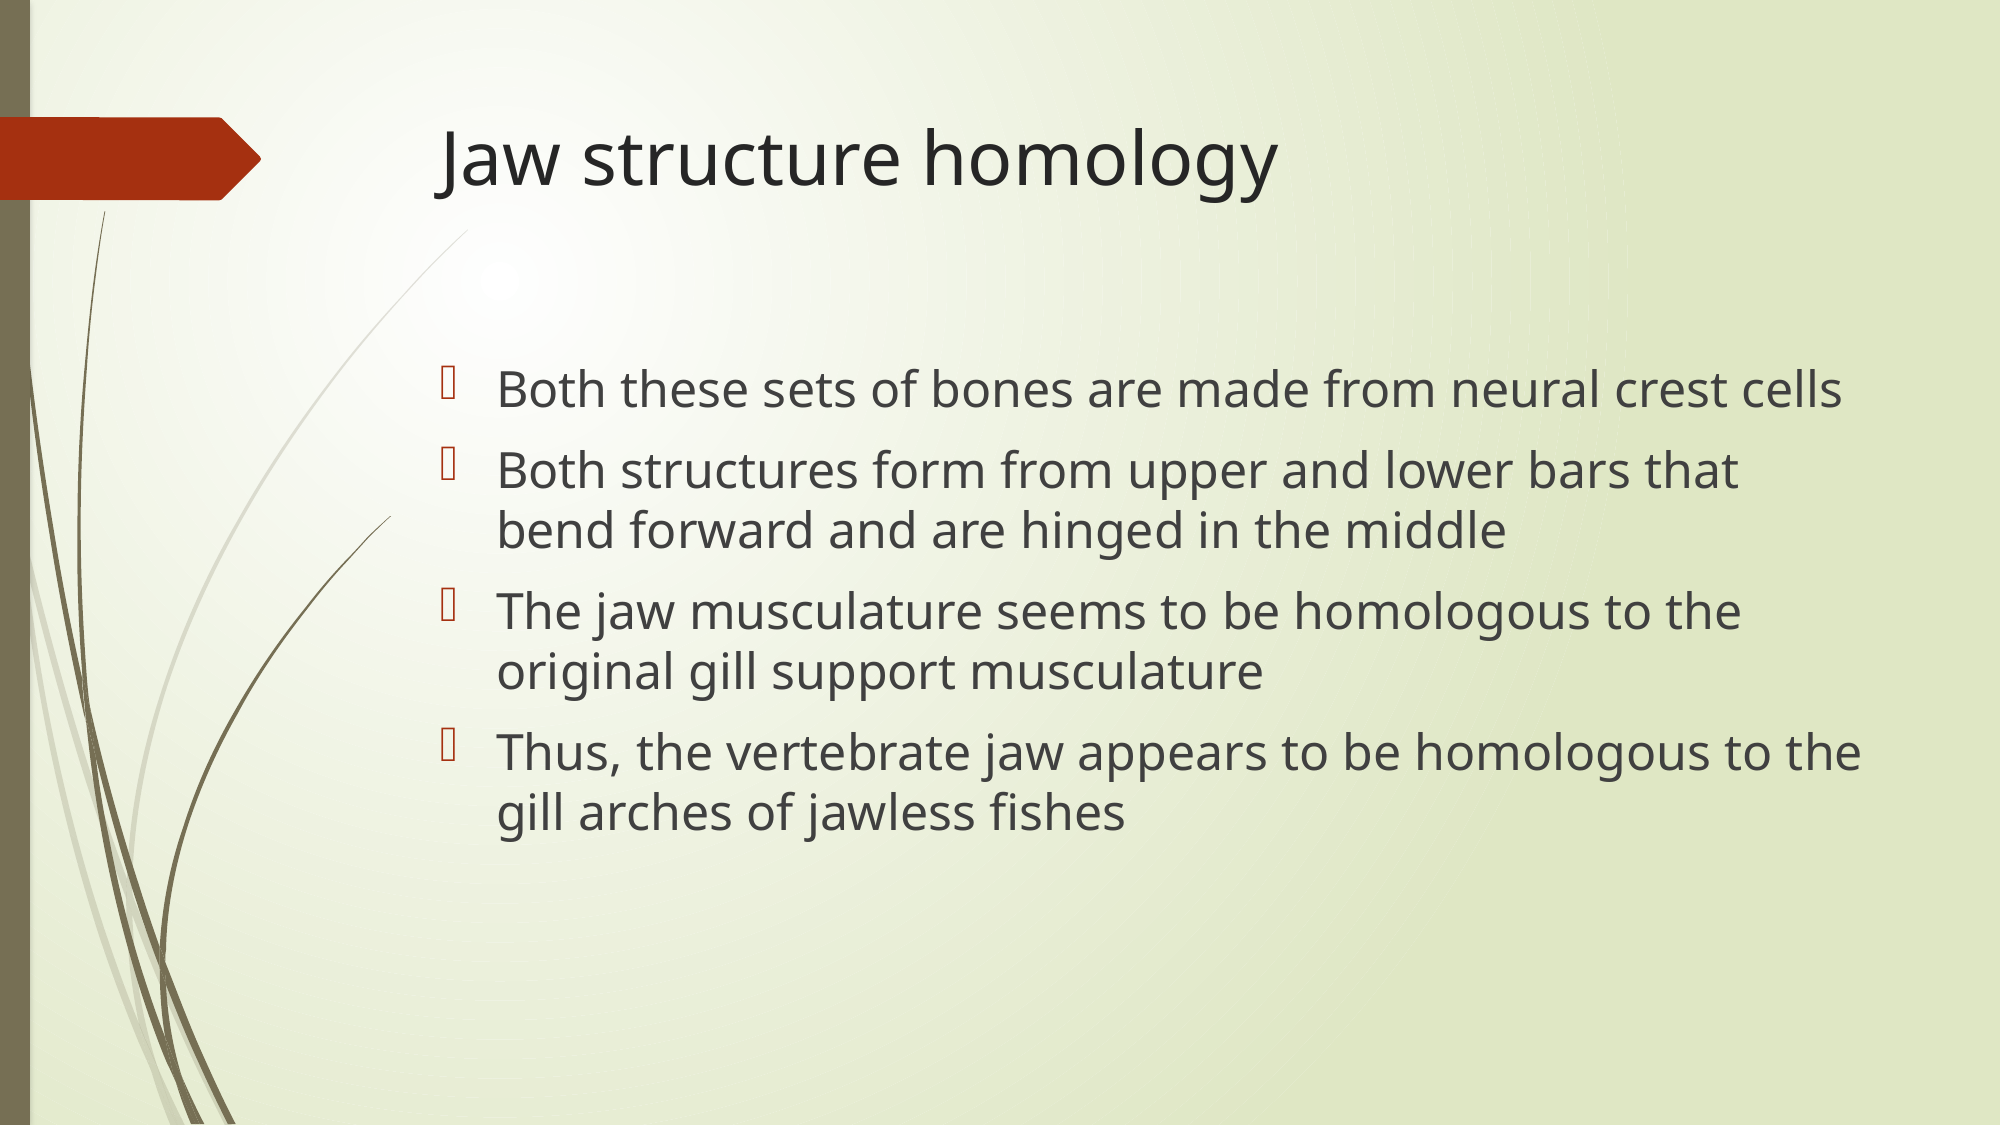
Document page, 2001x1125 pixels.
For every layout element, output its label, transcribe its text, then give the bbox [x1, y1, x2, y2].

title Jaw structure homology [425, 102, 1888, 313]
list Both these sets of bones are made from neural crest cells Both structures form from upper and lower bars that bend forward and are hinged in the middle The jaw musculature seems to be homologous to the original gill support musculature Thus, the vertebrate jaw appears to be homologous to the gill arches of jawless fishes [424, 350, 1888, 970]
